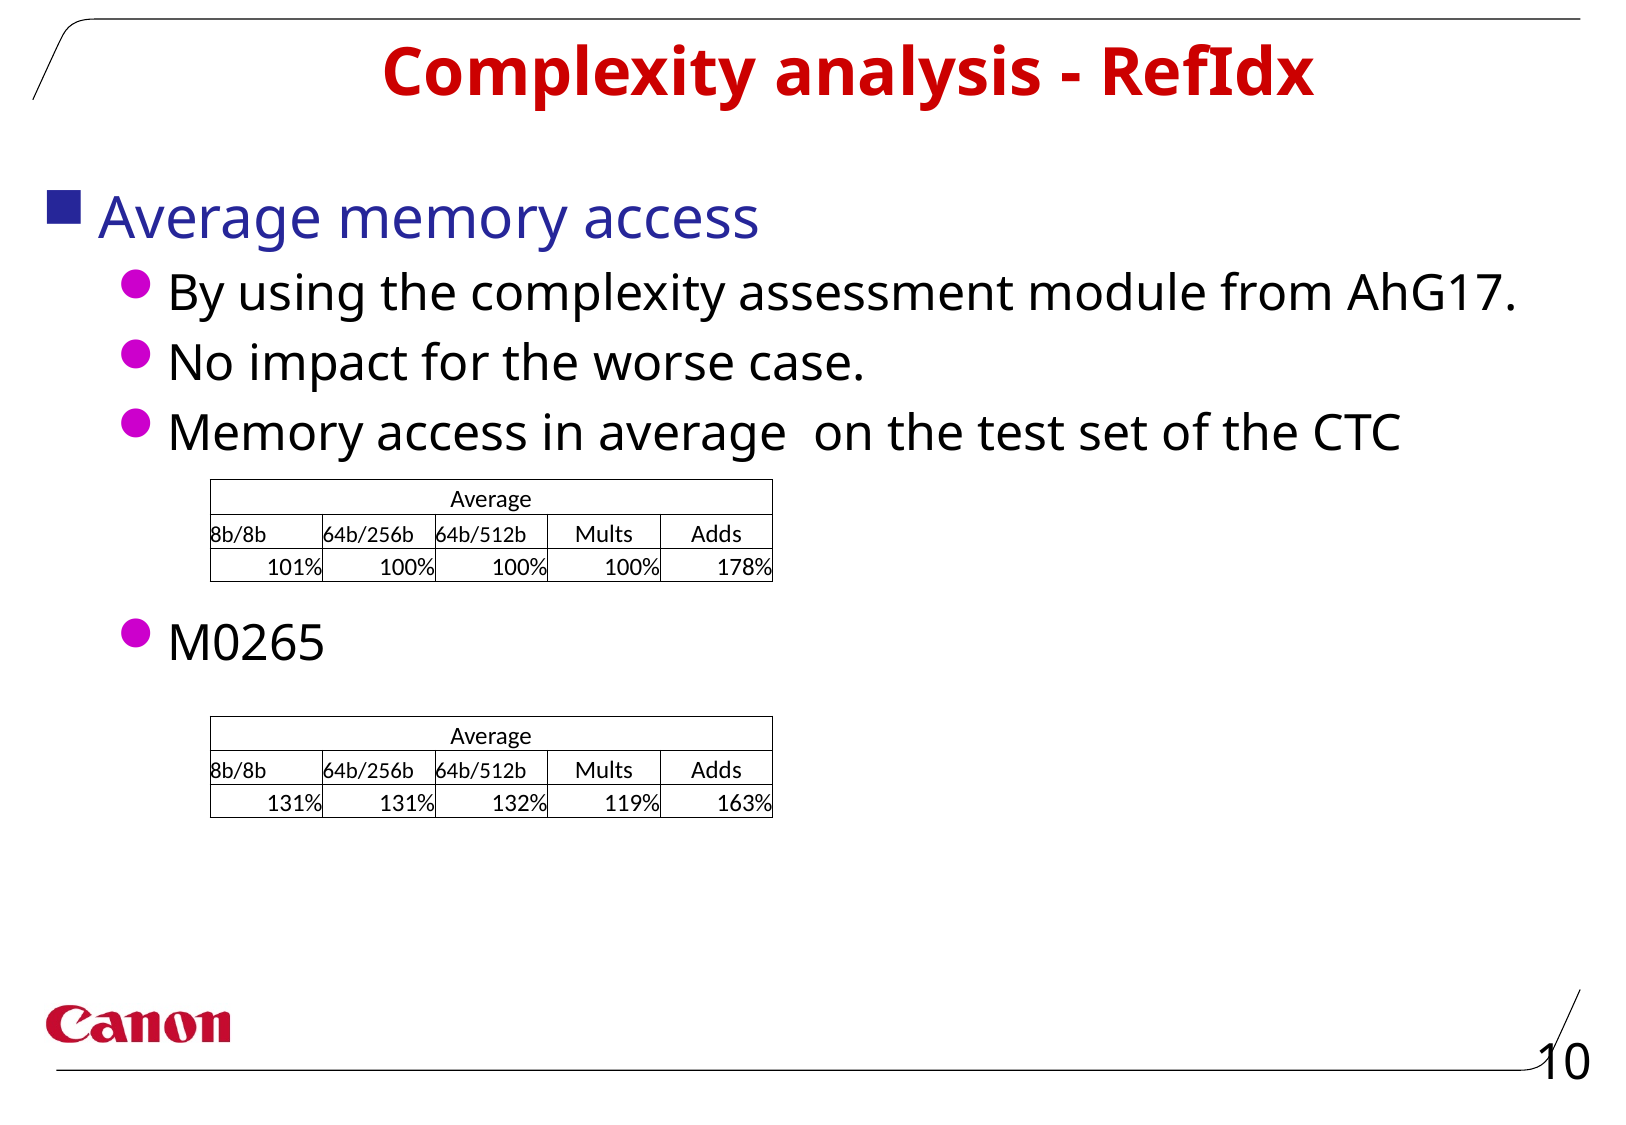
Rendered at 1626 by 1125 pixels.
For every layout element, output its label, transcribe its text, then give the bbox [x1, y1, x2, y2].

title Complexity analysis - RefIdx [151, 19, 1546, 119]
table_cell Mults [548, 515, 660, 548]
table_header Average [211, 717, 772, 750]
table_cell 64b/256b [323, 751, 435, 784]
table_cell 131% [211, 785, 322, 817]
table_cell 178% [661, 549, 772, 581]
table_cell 64b/256b [323, 515, 435, 548]
table_cell 100% [323, 549, 435, 581]
table_cell Adds [661, 751, 772, 784]
table_cell Adds [661, 515, 772, 548]
table_cell 100% [436, 549, 547, 581]
table_cell 132% [436, 785, 547, 817]
table_header Average [211, 480, 772, 514]
table_cell 64b/512b [436, 515, 547, 548]
slide_number 10 [1461, 1058, 1593, 1098]
table_cell 119% [548, 785, 660, 817]
table_cell 8b/8b [211, 751, 322, 784]
table_cell 100% [548, 549, 660, 581]
list Average memory access By using the complexity assessment module from AhG17. No impact for the worse case. Memory access in average on the test set of the CTC M0265 [27, 172, 1585, 1004]
table_cell 8b/8b [211, 515, 322, 548]
table_cell 131% [323, 785, 435, 817]
table_cell 163% [661, 785, 772, 817]
table_cell 101% [211, 549, 322, 581]
table_cell 64b/512b [436, 751, 547, 784]
table_cell Mults [548, 751, 660, 784]
picture [44, 1004, 232, 1043]
